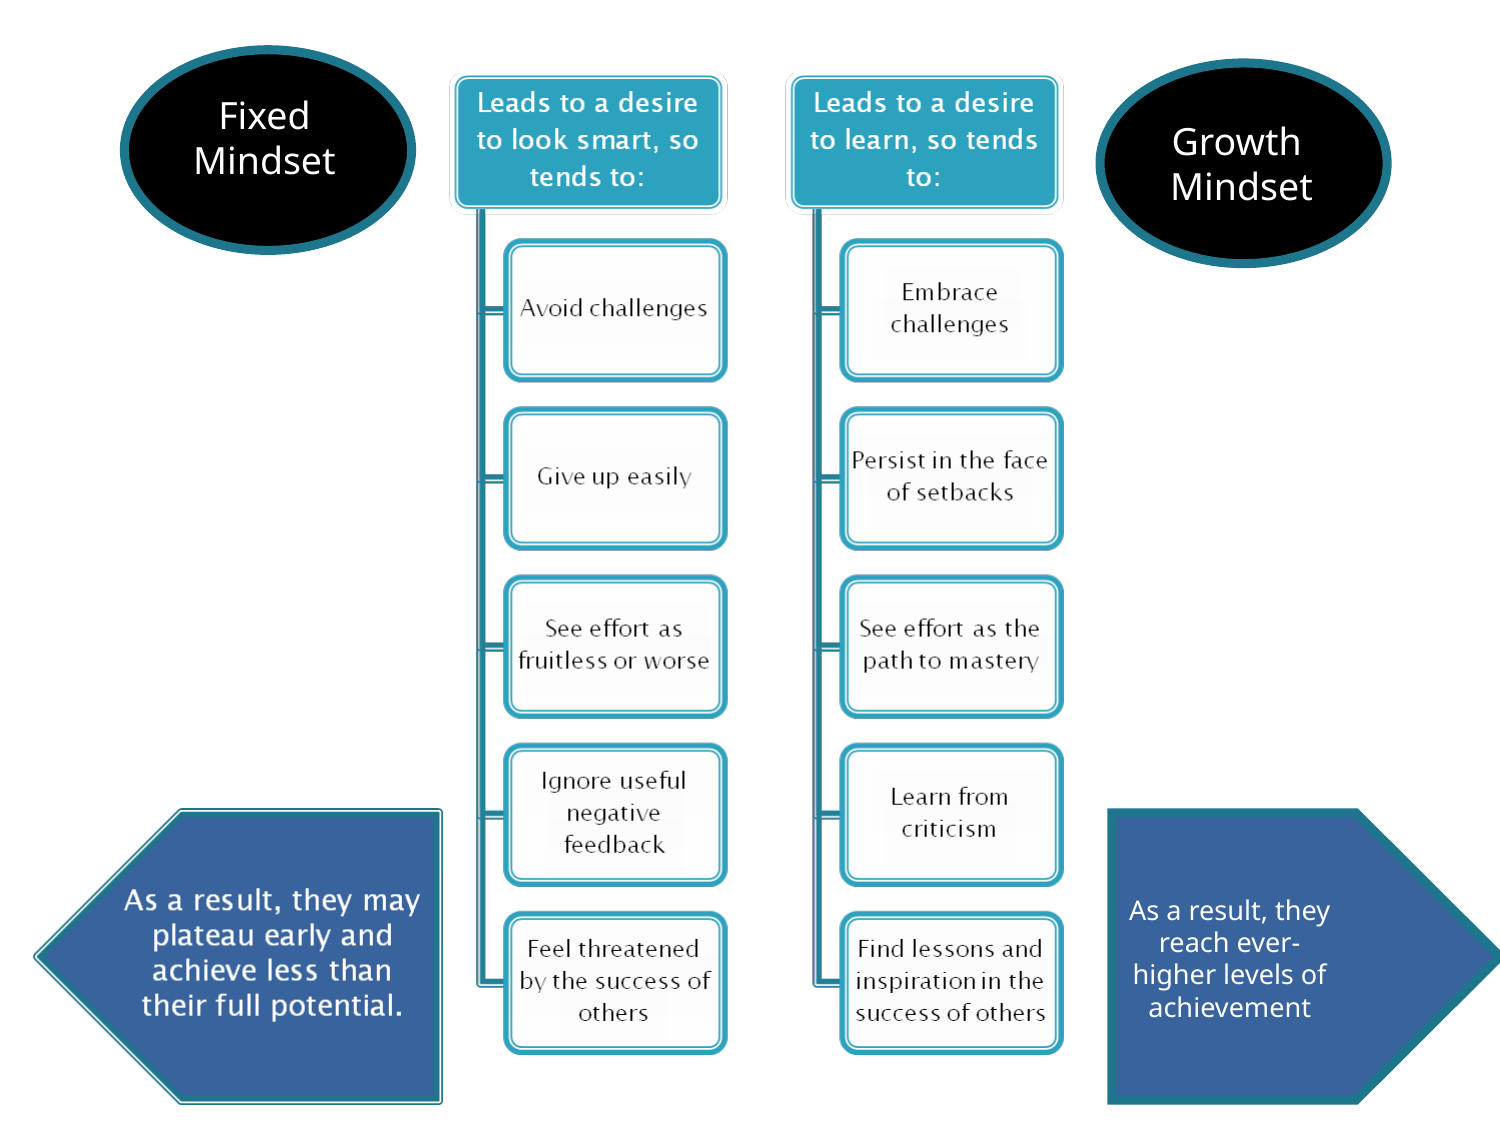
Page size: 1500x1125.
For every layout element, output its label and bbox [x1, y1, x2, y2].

text_box [1111, 812, 1500, 1101]
text_box [124, 49, 412, 251]
text_box [1099, 62, 1388, 264]
picture [32, 69, 1440, 1106]
